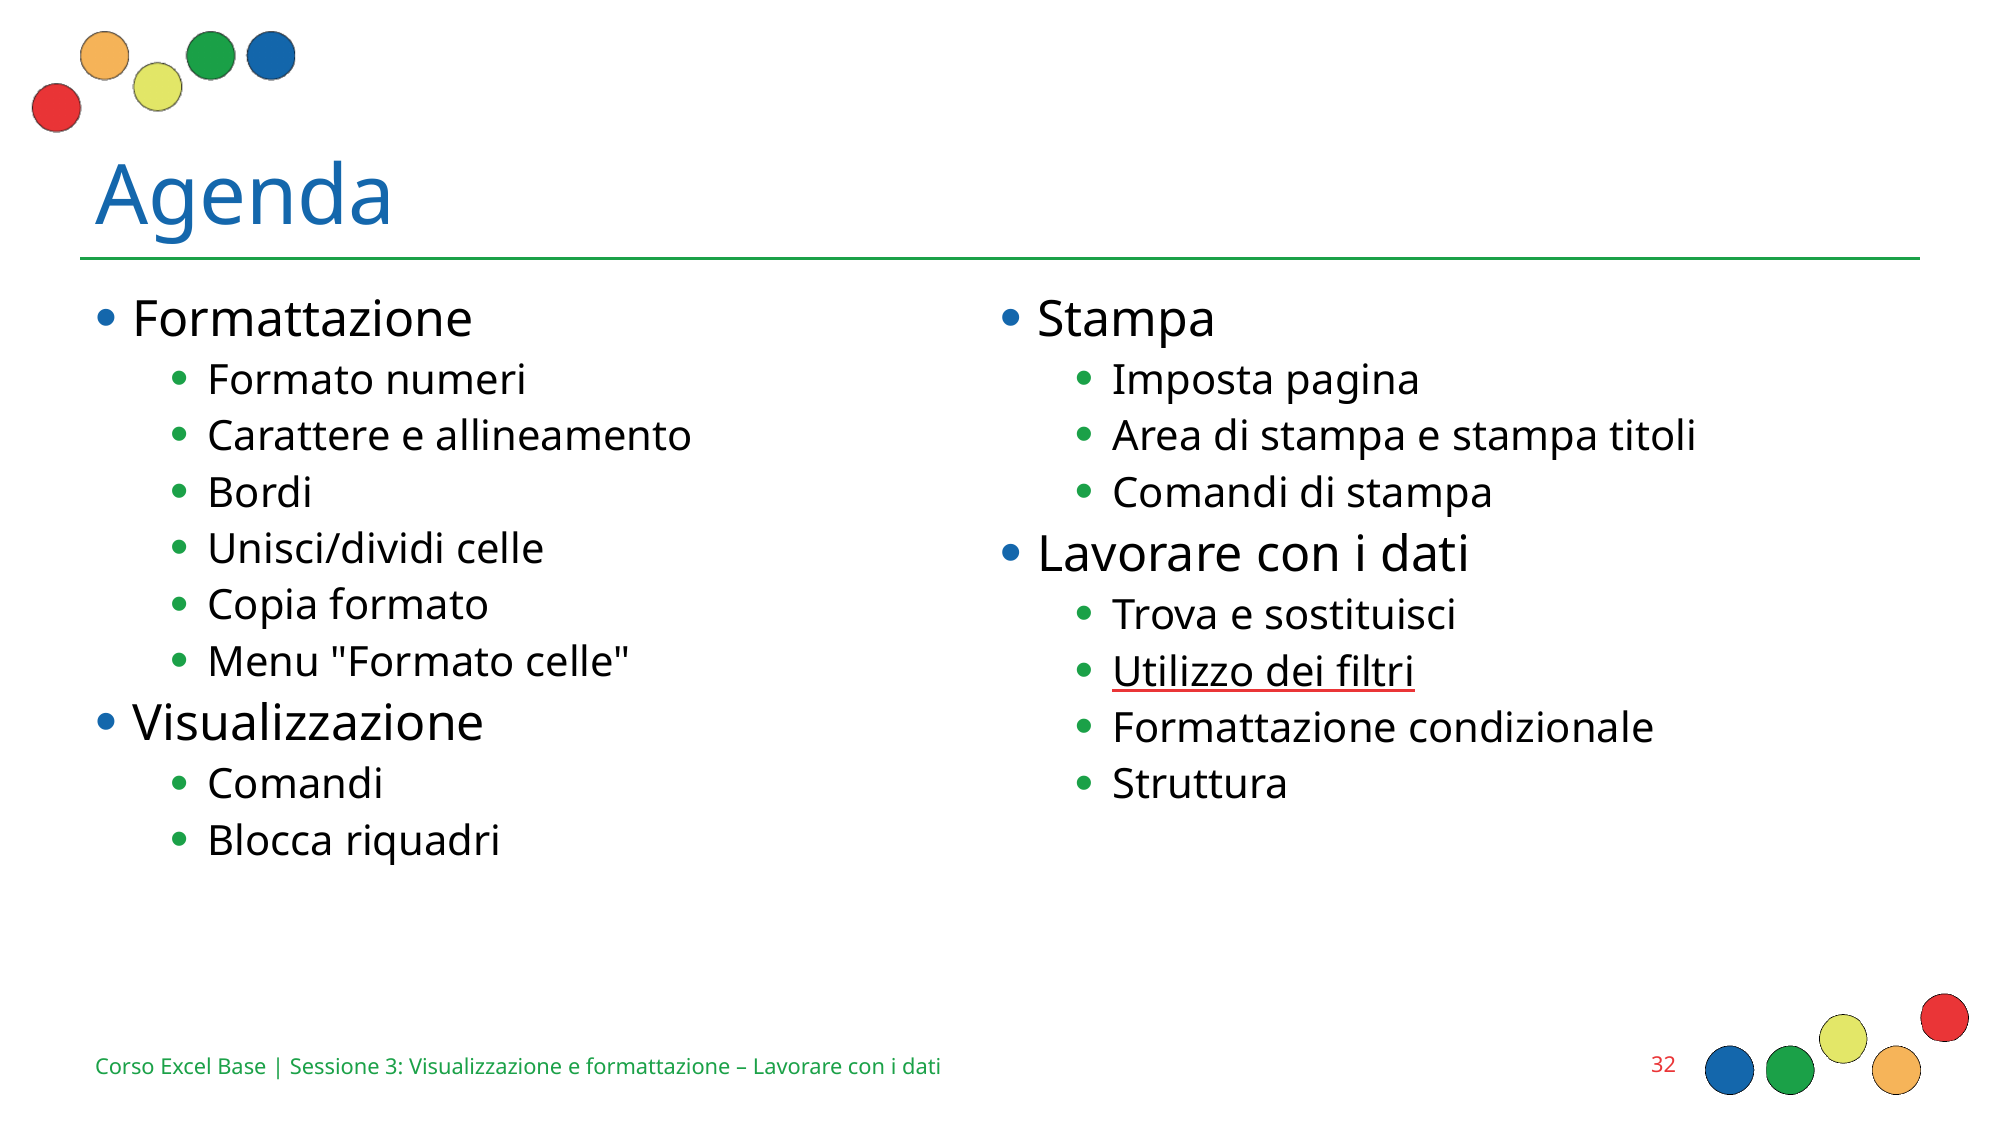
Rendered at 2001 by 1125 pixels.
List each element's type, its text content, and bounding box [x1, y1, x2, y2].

title Agenda [80, 123, 1920, 259]
list Formattazione Formato numeri Carattere e allineamento Bordi Unisci/dividi celle Copia formato Menu "Formato celle" Visualizzazione Comandi Blocca riquadri Stampa Imposta pagina Area di stampa e stampa titoli Comandi di stampa Lavorare con i dati Trova e sostituisci Utilizzo dei filtri Formattazione condizionale Struttura [80, 278, 1920, 1011]
picture [1704, 990, 1971, 1096]
footer Corso Excel Base | Sessione 3: Visualizzazione e formattazione – Lavorare con i dati [80, 1035, 1571, 1096]
slide_number 32 [1583, 1035, 1692, 1096]
picture [29, 30, 295, 135]
